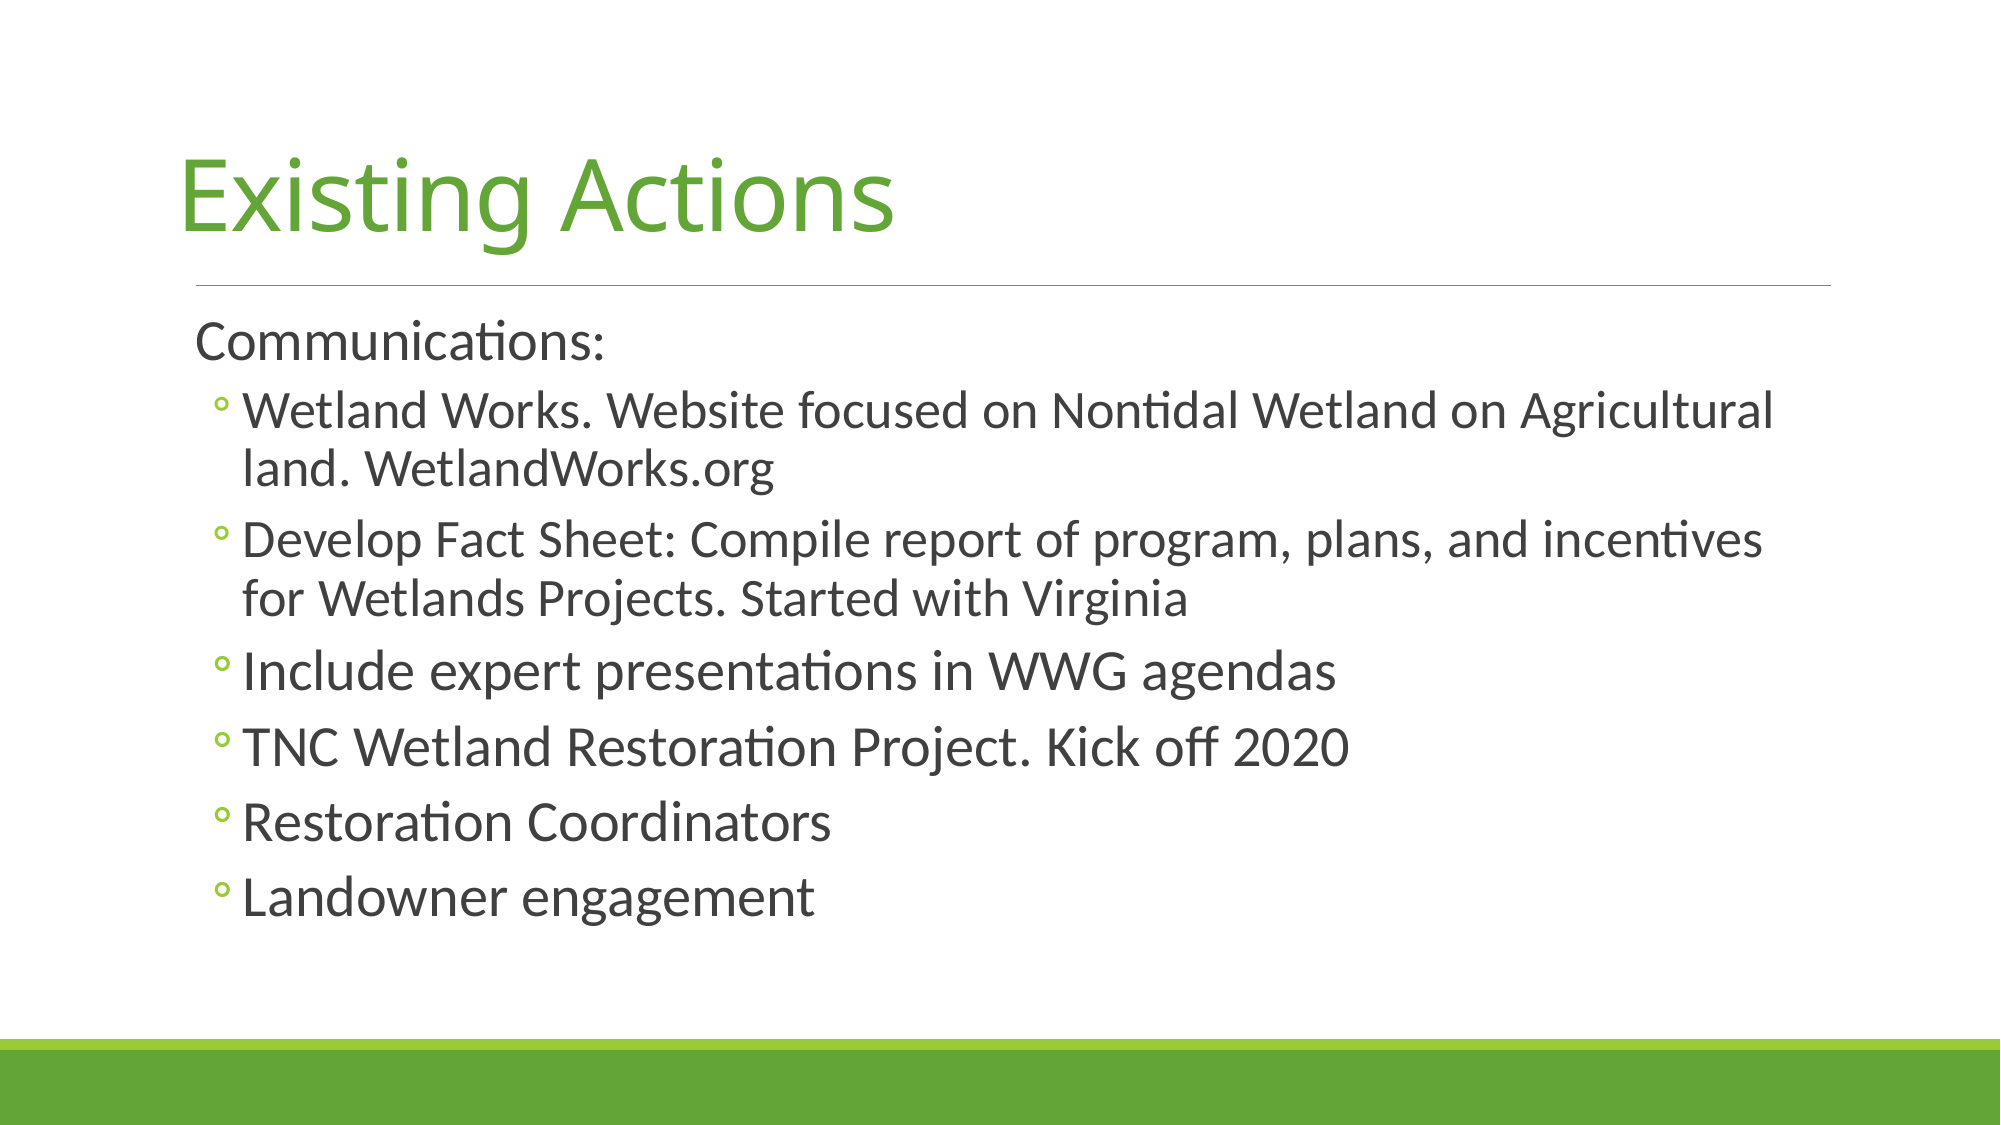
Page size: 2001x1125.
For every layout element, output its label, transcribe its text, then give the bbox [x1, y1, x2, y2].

list Communications: Wetland Works. Website focused on Nontidal Wetland on Agricultural land. WetlandWorks.org Develop Fact Sheet: Compile report of program, plans, and incentives for Wetlands Projects. Started with Virginia Include expert presentations in WWG agendas TNC Wetland Restoration Project. Kick off 2020 Restoration Coordinators Landowner engagement [180, 302, 1830, 963]
title Existing Actions [161, 21, 1812, 260]
